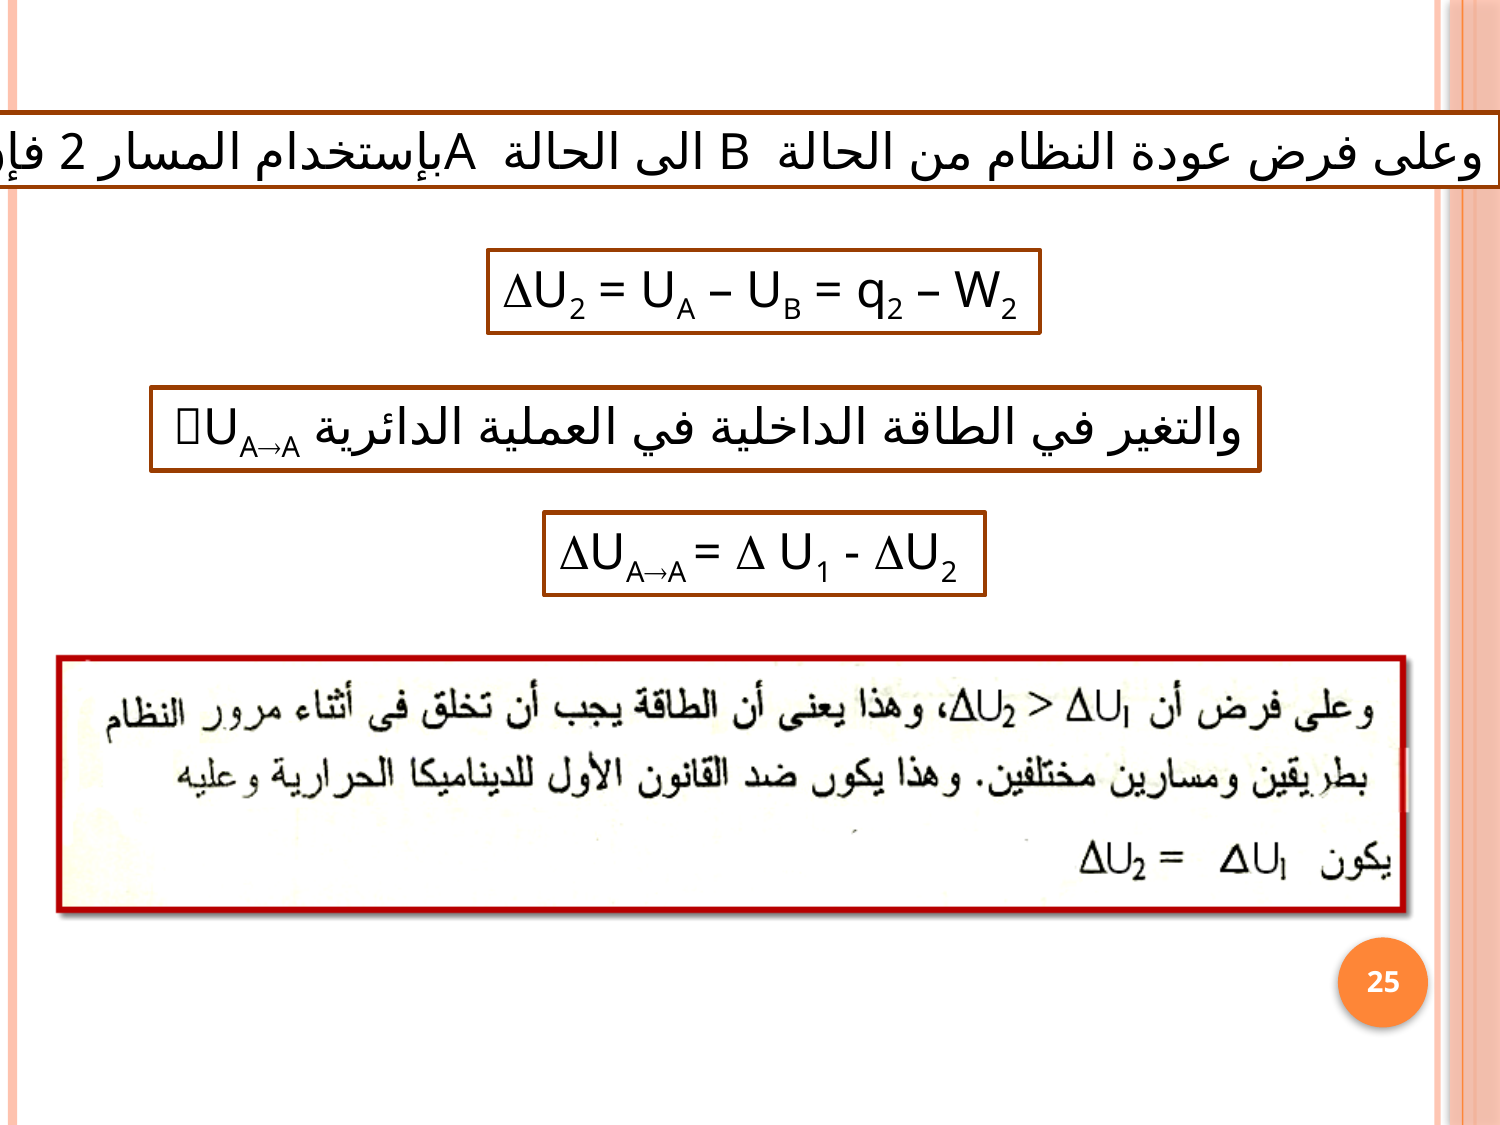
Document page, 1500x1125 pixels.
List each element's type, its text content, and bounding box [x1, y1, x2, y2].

text_box وعلى فرض عودة النظام من الحالة B الى الحالة Aبإستخدام المسار 2 فإن [0, 110, 1500, 189]
text_box والتغير في الطاقة الداخلية في العملية الدائرية UAA [149, 385, 1262, 473]
text_box UAA =  U1 - U2 [542, 510, 987, 597]
picture [49, 649, 1423, 929]
text_box U2 = UA – UB = q2 – W2 [486, 248, 1042, 335]
slide_number 25 [1333, 940, 1434, 1027]
